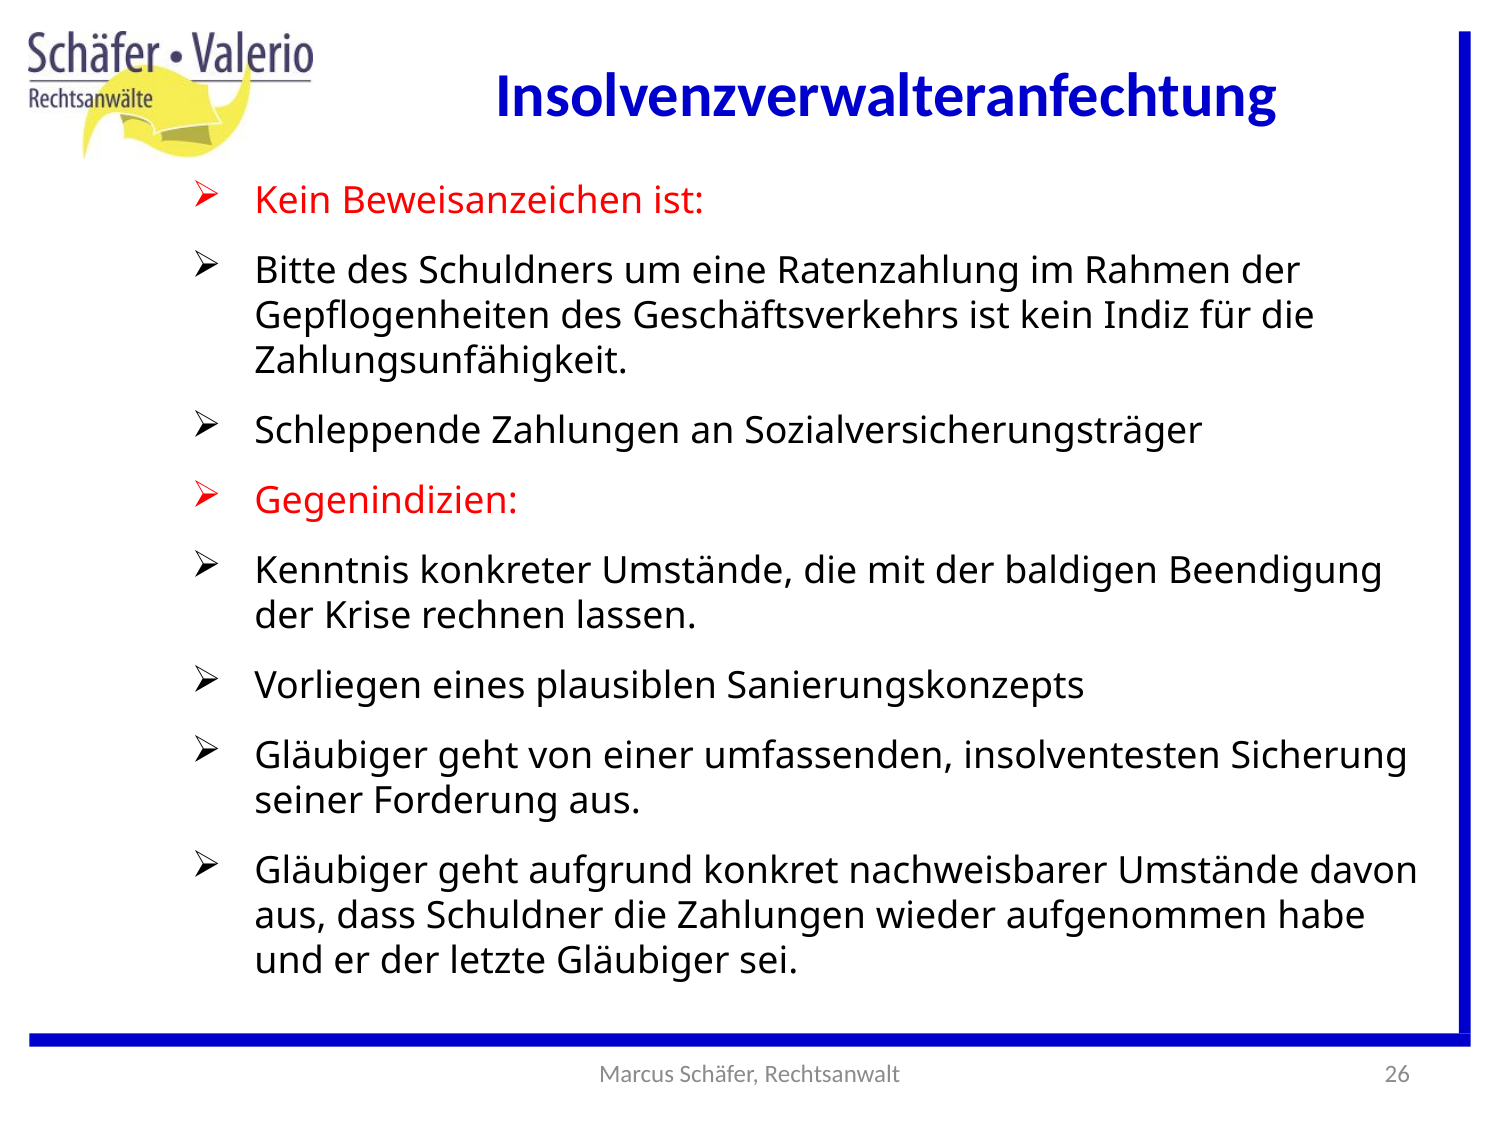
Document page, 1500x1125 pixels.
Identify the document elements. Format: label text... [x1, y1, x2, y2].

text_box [29, 31, 1471, 1048]
footer Marcus Schäfer, Rechtsanwalt [512, 1055, 988, 1103]
picture [28, 31, 314, 160]
slide_number 26 [1074, 1055, 1425, 1103]
